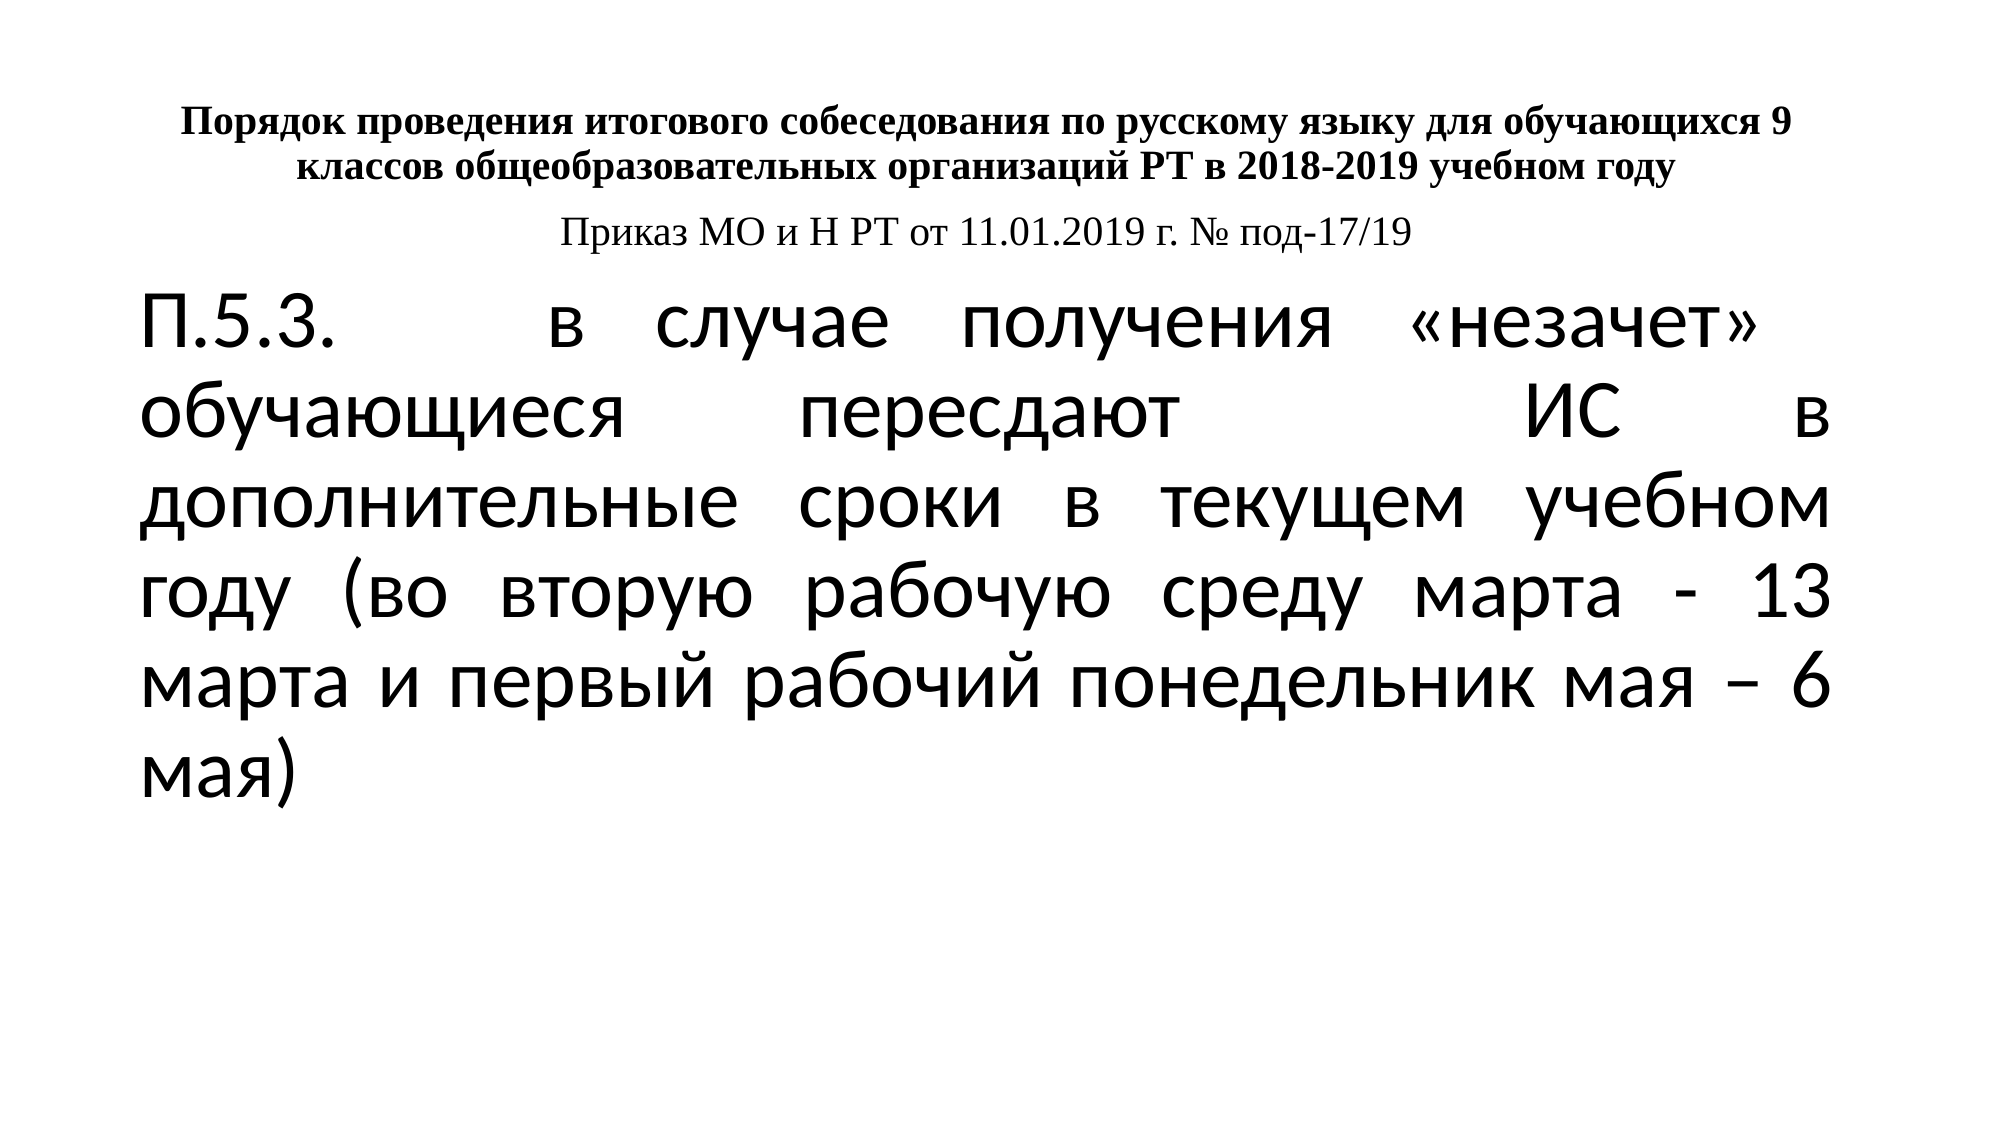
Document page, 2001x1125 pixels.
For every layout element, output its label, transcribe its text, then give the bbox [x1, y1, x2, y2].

list Порядок проведения итогового собеседования по русскому языку для обучающихся 9 классов общеобразовательных организаций РТ в 2018-2019 учебном году Приказ МО и Н РТ от 11.01.2019 г. № под-17/19 П.5.3. в случае получения «незачет» обучающиеся пересдают ИС в дополнительные сроки в текущем учебном году (во вторую рабочую среду марта - 13 марта и первый рабочий понедельник мая – 6 мая) [124, 91, 1850, 806]
